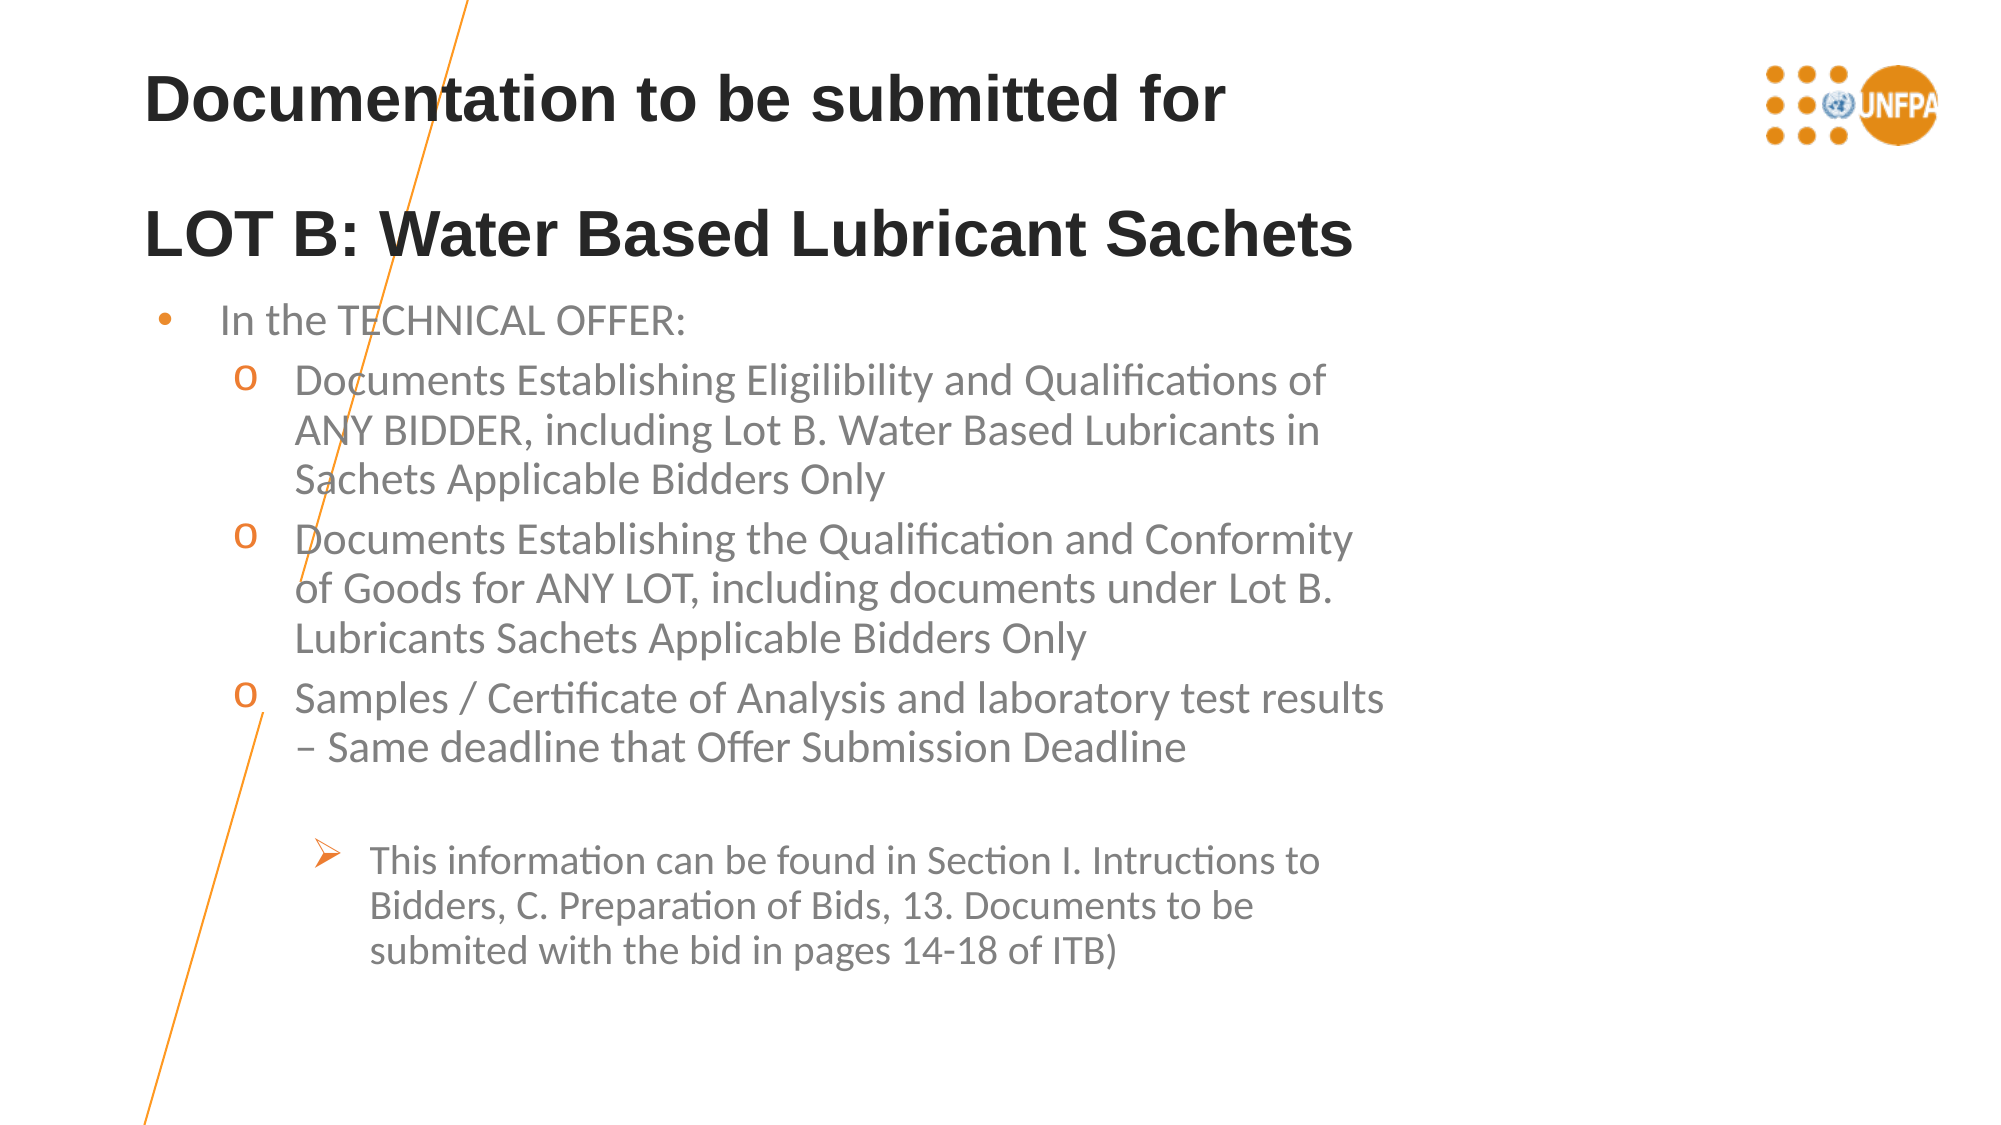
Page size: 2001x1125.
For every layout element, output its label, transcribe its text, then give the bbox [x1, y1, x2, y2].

picture [1766, 65, 1939, 146]
title Documentation to be submitted for LOT B: Water Based Lubricant Sachets [129, 136, 1677, 220]
list In the TECHNICAL OFFER: Documents Establishing Eligilibility and Qualifications of ANY BIDDER, including Lot B. Water Based Lubricants in Sachets Applicable Bidders Only Documents Establishing the Qualification and Conformity of Goods for ANY LOT, including documents under Lot B. Lubricants Sachets Applicable Bidders Only Samples / Certificate of Analysis and laboratory test results – Same deadline that Offer Submission Deadline This information can be found in Section I. Intructions to Bidders, C. Preparation of Bids, 13. Documents to be submited with the bid in pages 14-18 of ITB) [129, 288, 1409, 1028]
